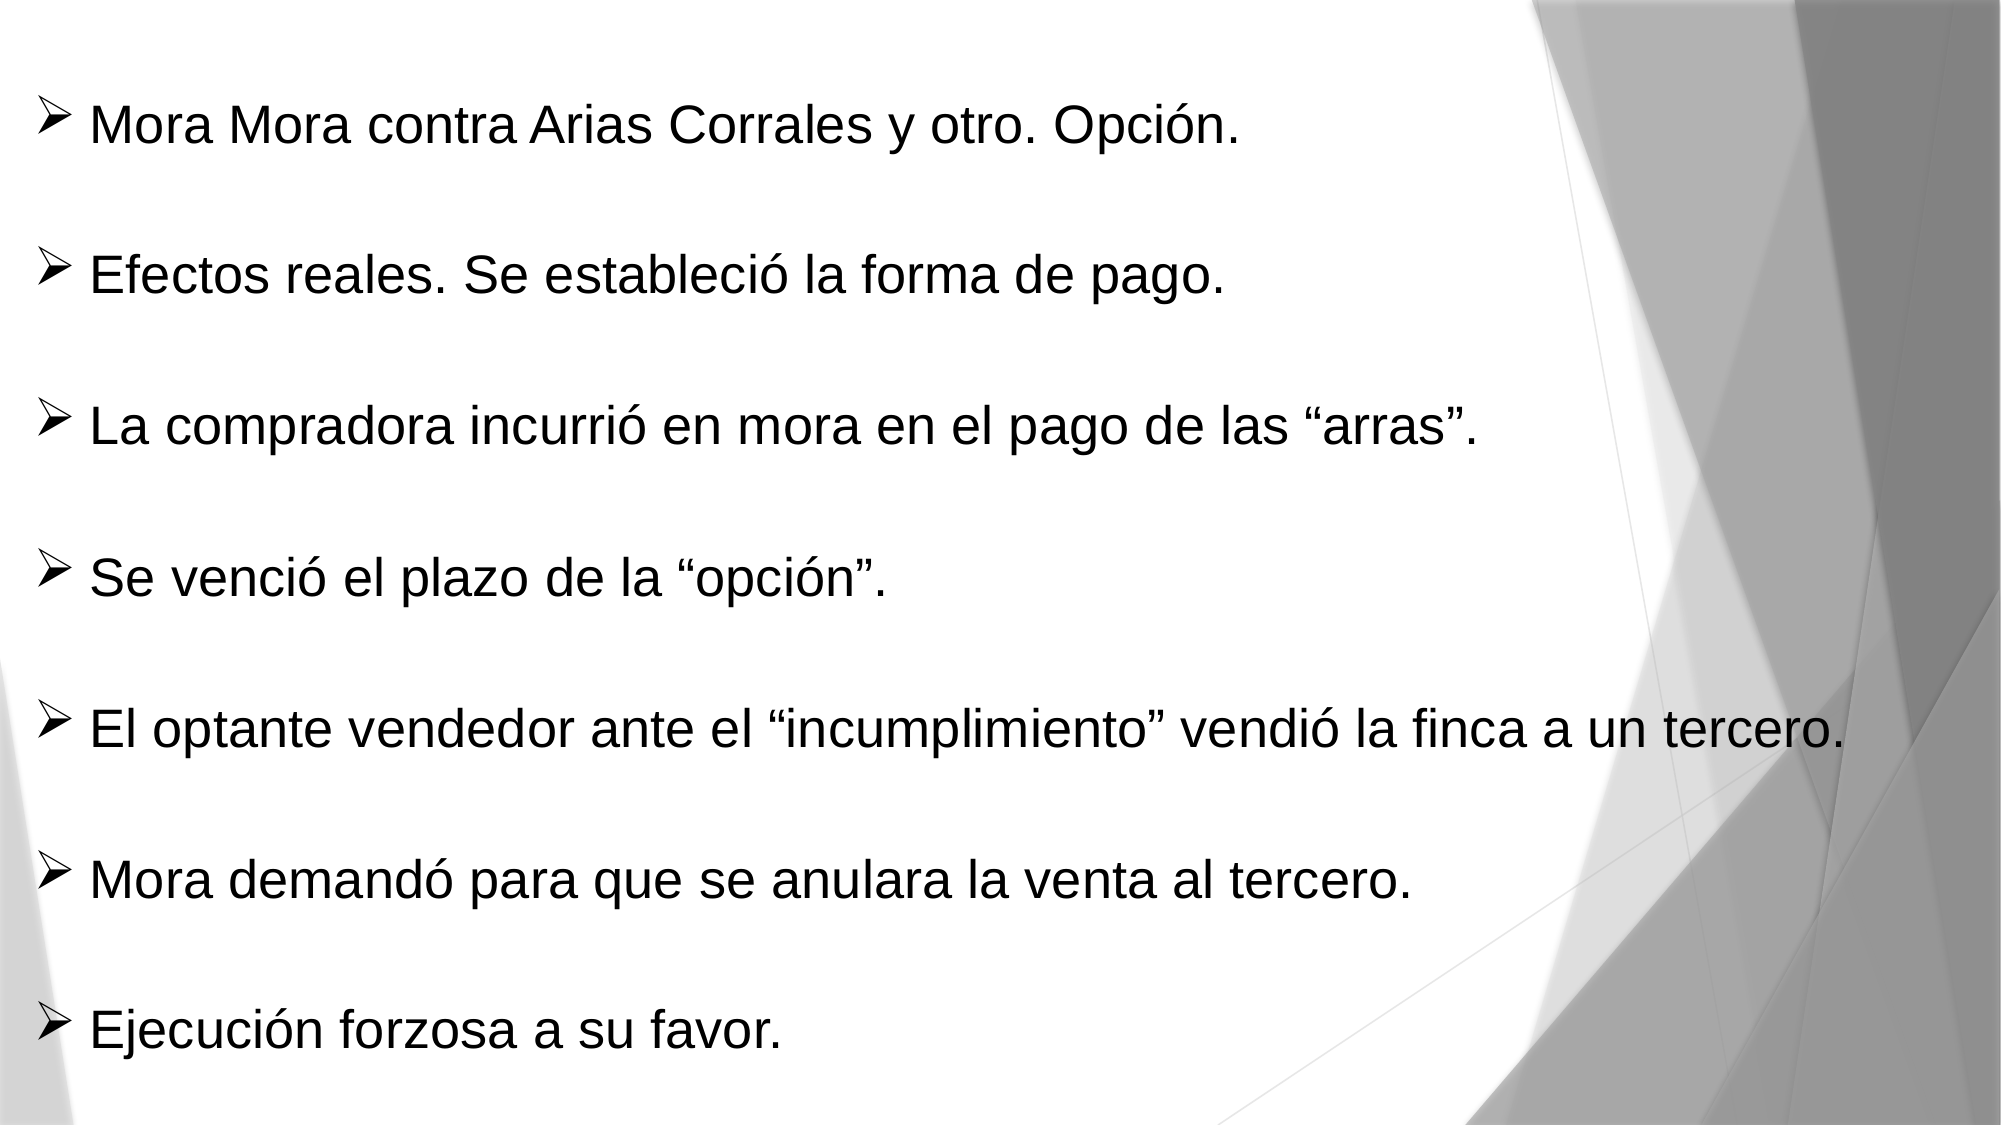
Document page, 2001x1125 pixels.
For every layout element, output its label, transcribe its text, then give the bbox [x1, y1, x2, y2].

list Mora Mora contra Arias Corrales y otro. Opción. Efectos reales. Se estableció la forma de pago. La compradora incurrió en mora en el pago de las “arras”. Se venció el plazo de la “opción”. El optante vendedor ante el “incumplimiento” vendió la finca a un tercero. Mora demandó para que se anulara la venta al tercero. Ejecución forzosa a su favor. [18, 16, 1946, 1125]
